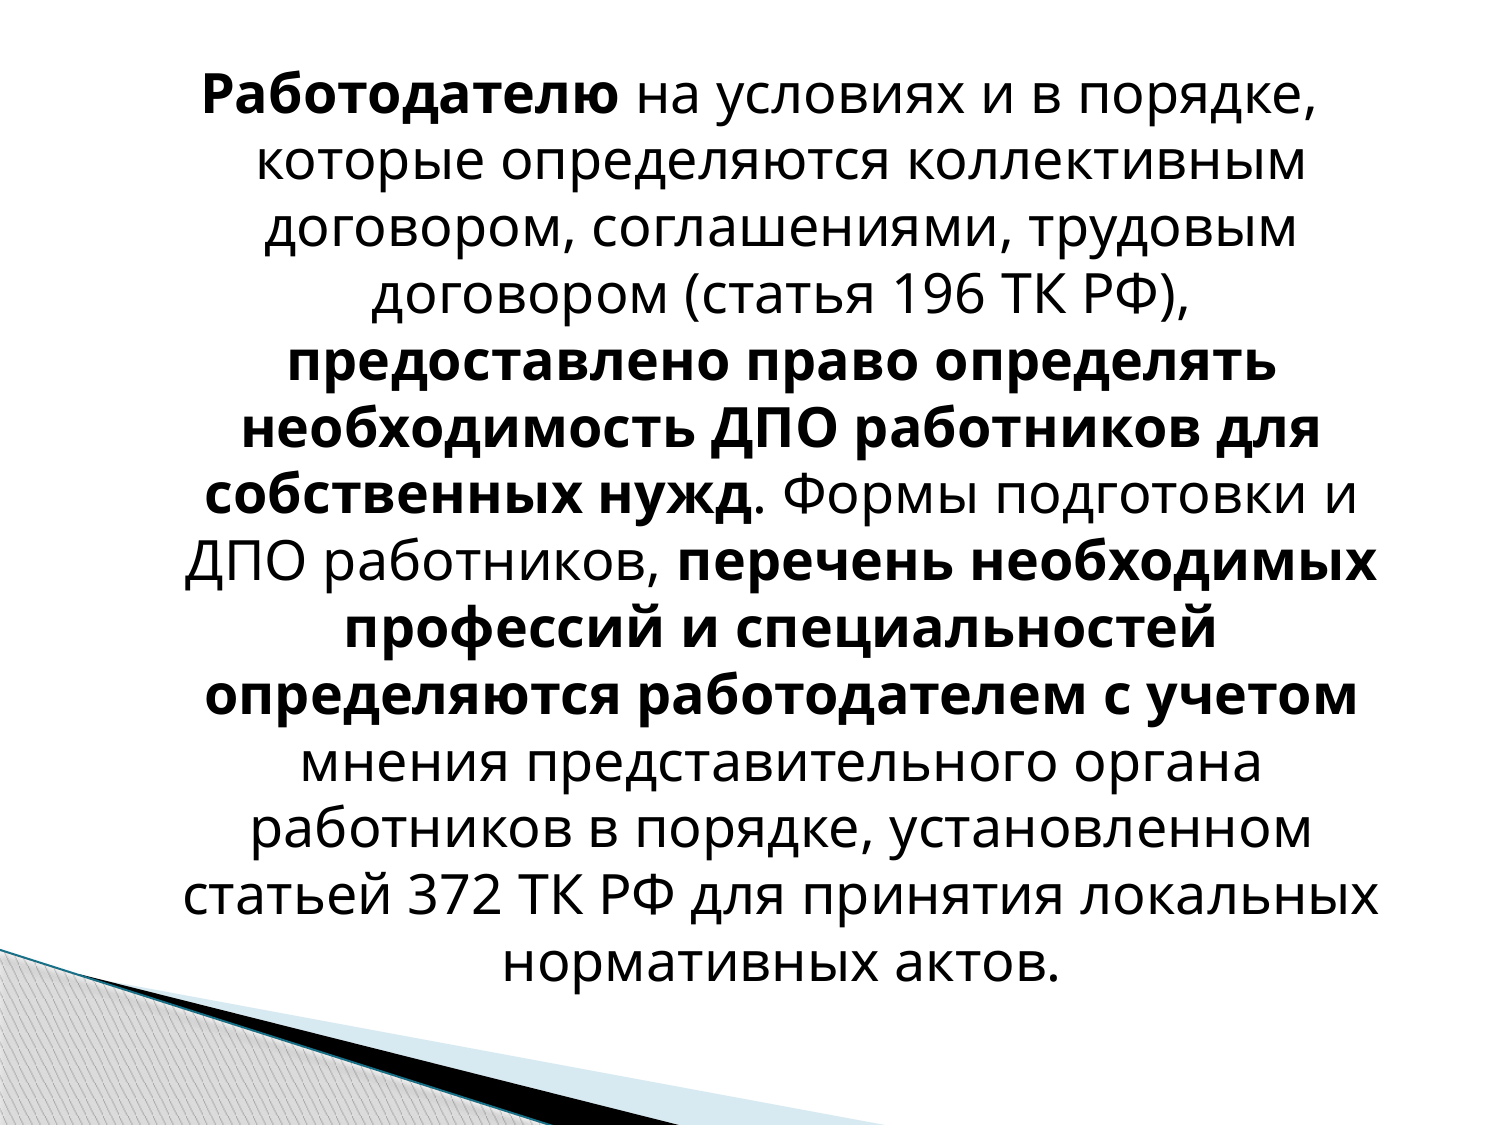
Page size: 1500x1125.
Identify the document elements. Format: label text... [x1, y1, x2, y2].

list Работодателю на условиях и в порядке, которые определяются коллективным договором, соглашениями, трудовым договором (статья 196 ТК РФ), предоставлено право определять необходимость ДПО работников для собственных нужд. Формы подготовки и ДПО работников, перечень необходимых профессий и специальностей определяются работодателем с учетом мнения представительного органа работников в порядке, установленном статьей 372 ТК РФ для принятия локальных нормативных актов. [75, 50, 1425, 1005]
